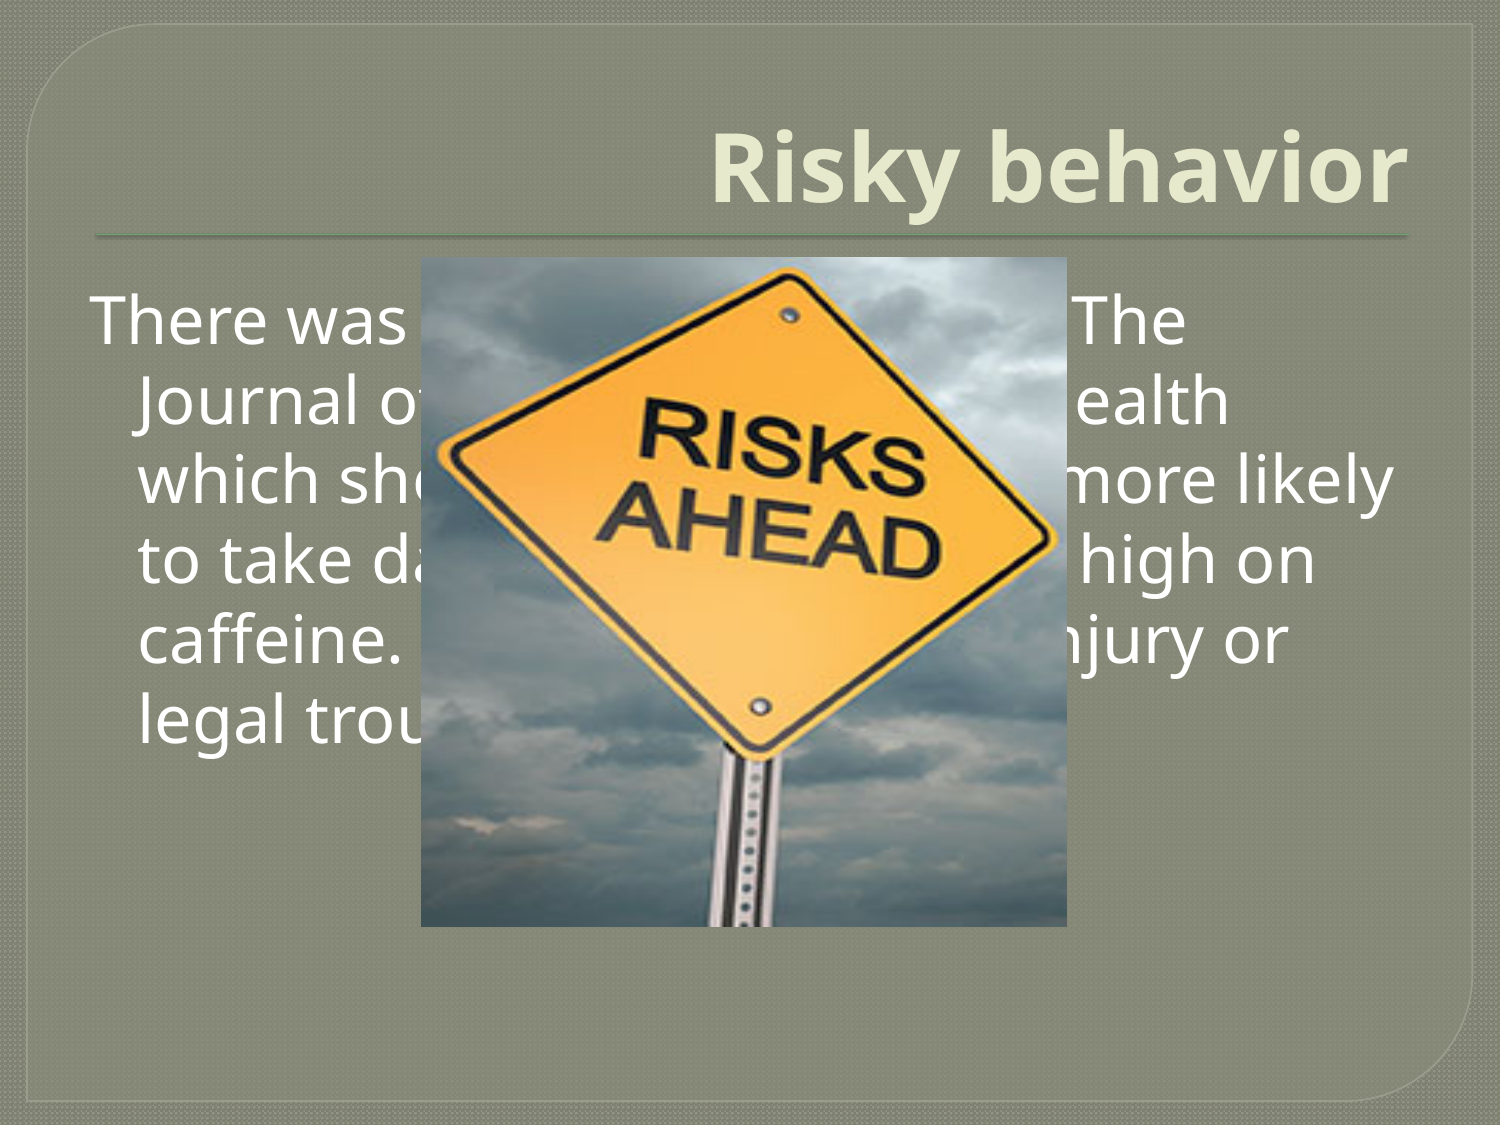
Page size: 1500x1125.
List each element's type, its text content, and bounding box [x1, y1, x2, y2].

title Risky behavior [75, 41, 1425, 230]
list There was a study published in The Journal of American College Health which showed that teens are more likely to take dangerous risks when high on caffeine. This could result in injury or legal trouble. [75, 270, 1425, 1013]
picture [421, 257, 1067, 927]
